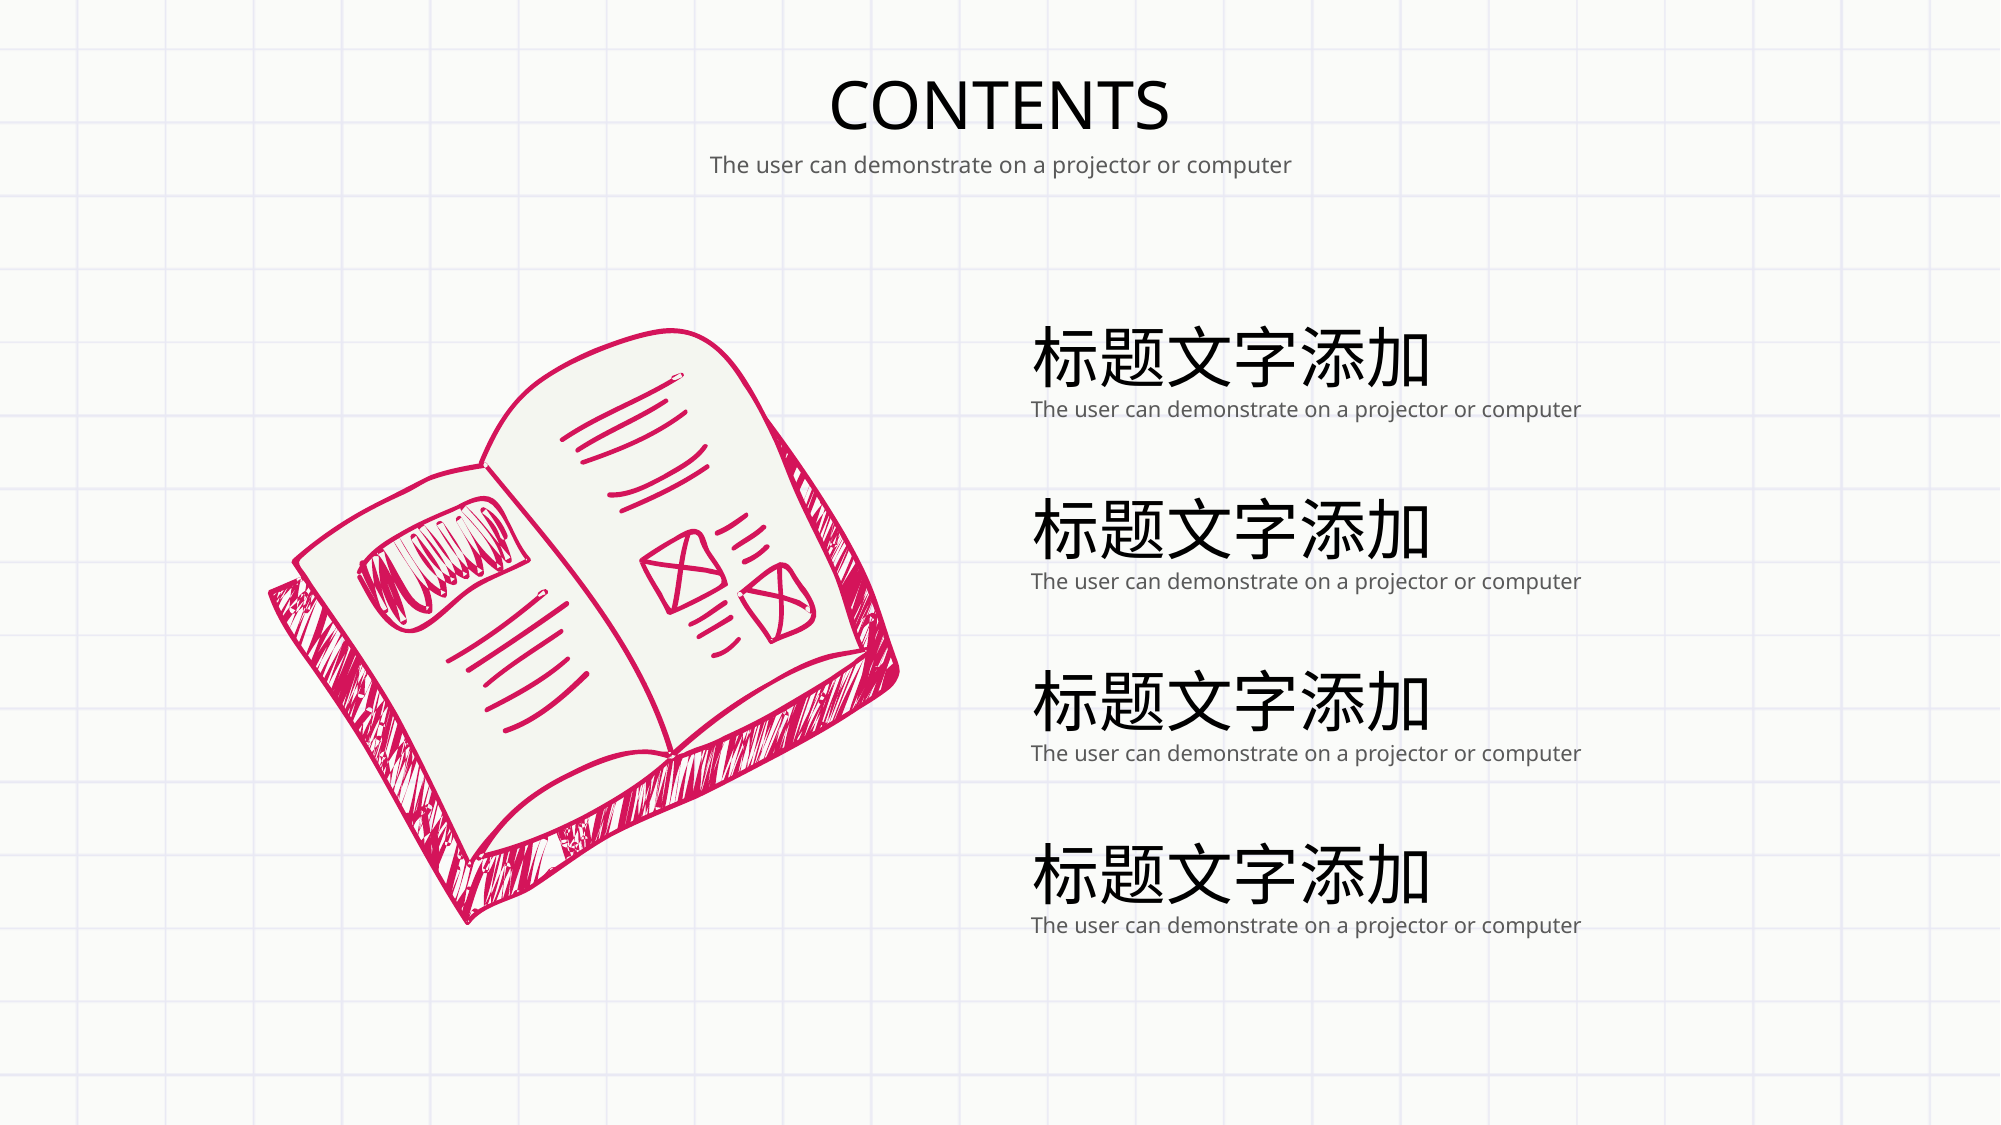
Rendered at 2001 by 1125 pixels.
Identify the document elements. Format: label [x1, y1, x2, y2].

text_box [1015, 480, 1855, 601]
text_box [1015, 652, 1855, 773]
picture [266, 328, 900, 925]
text_box [1015, 825, 1855, 946]
text_box [1015, 308, 1855, 429]
text_box [582, 55, 1421, 186]
